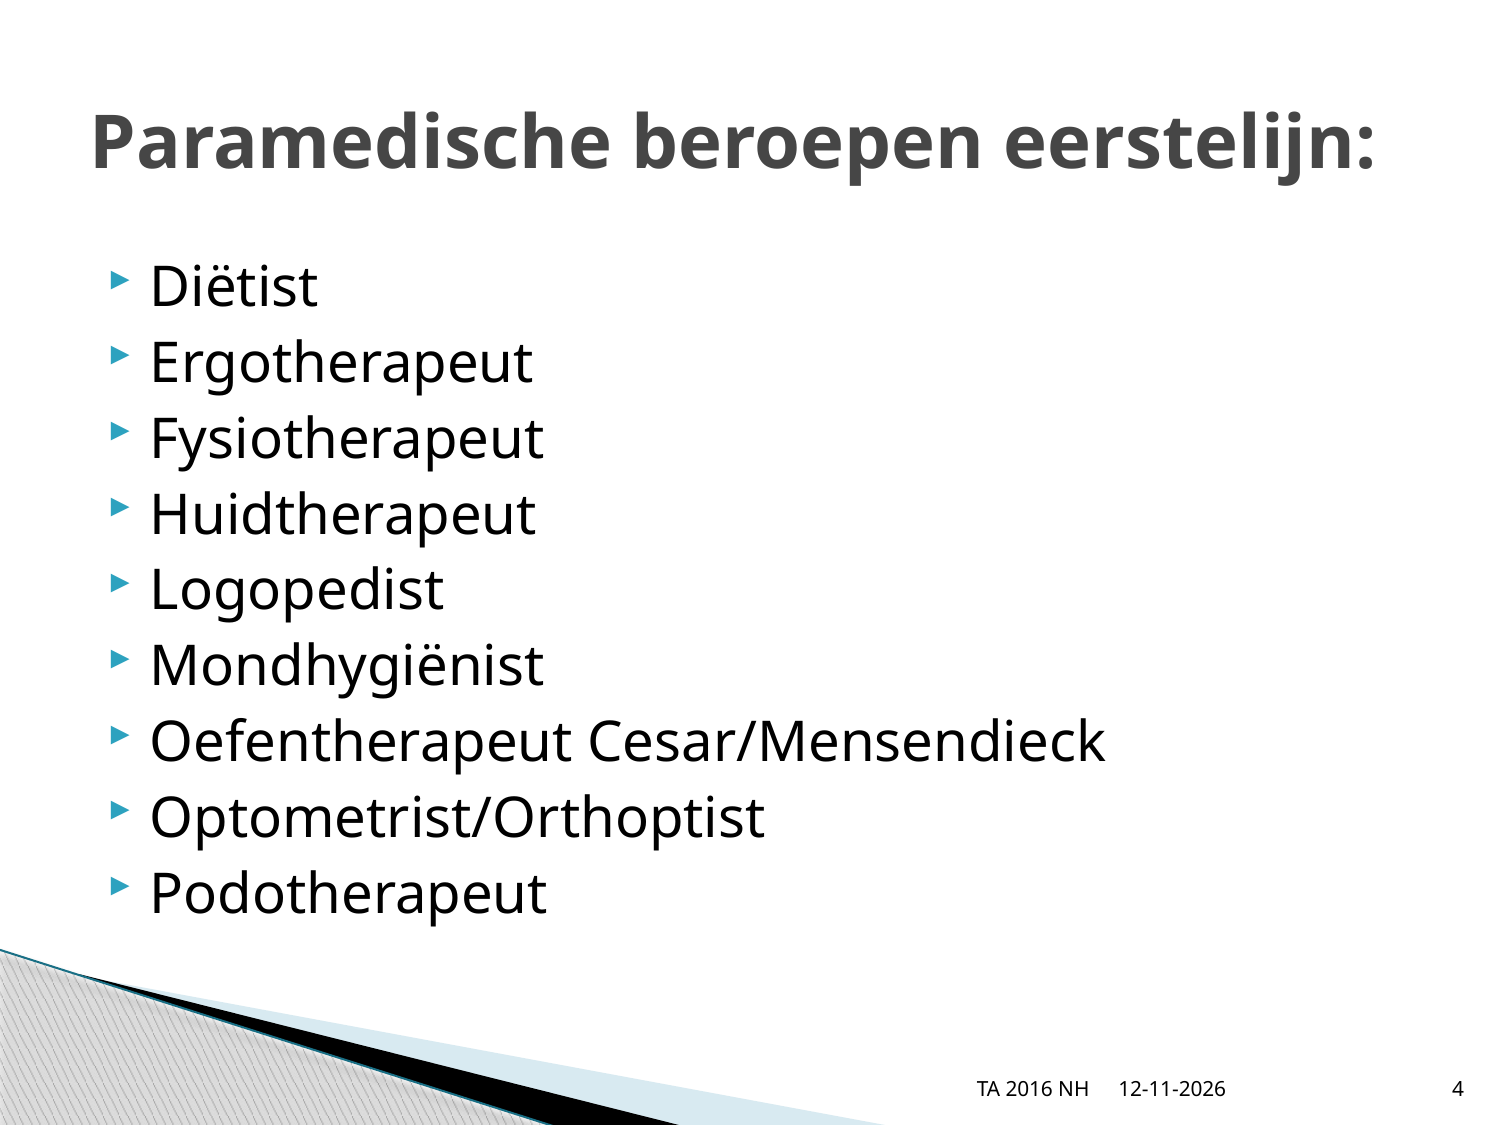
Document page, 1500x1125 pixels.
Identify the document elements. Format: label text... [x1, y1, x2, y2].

list Diëtist Ergotherapeut Fysiotherapeut Huidtherapeut Logopedist Mondhygiënist Oefentherapeut Cesar/Mensendieck Optometrist/Orthoptist Podotherapeut [75, 243, 1425, 986]
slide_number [1105, 1051, 1418, 1112]
footer TA 2016 NH [718, 1051, 1105, 1112]
title Paramedische beroepen eerstelijn: [75, 45, 1425, 233]
slide_number 4 [1418, 1051, 1479, 1112]
